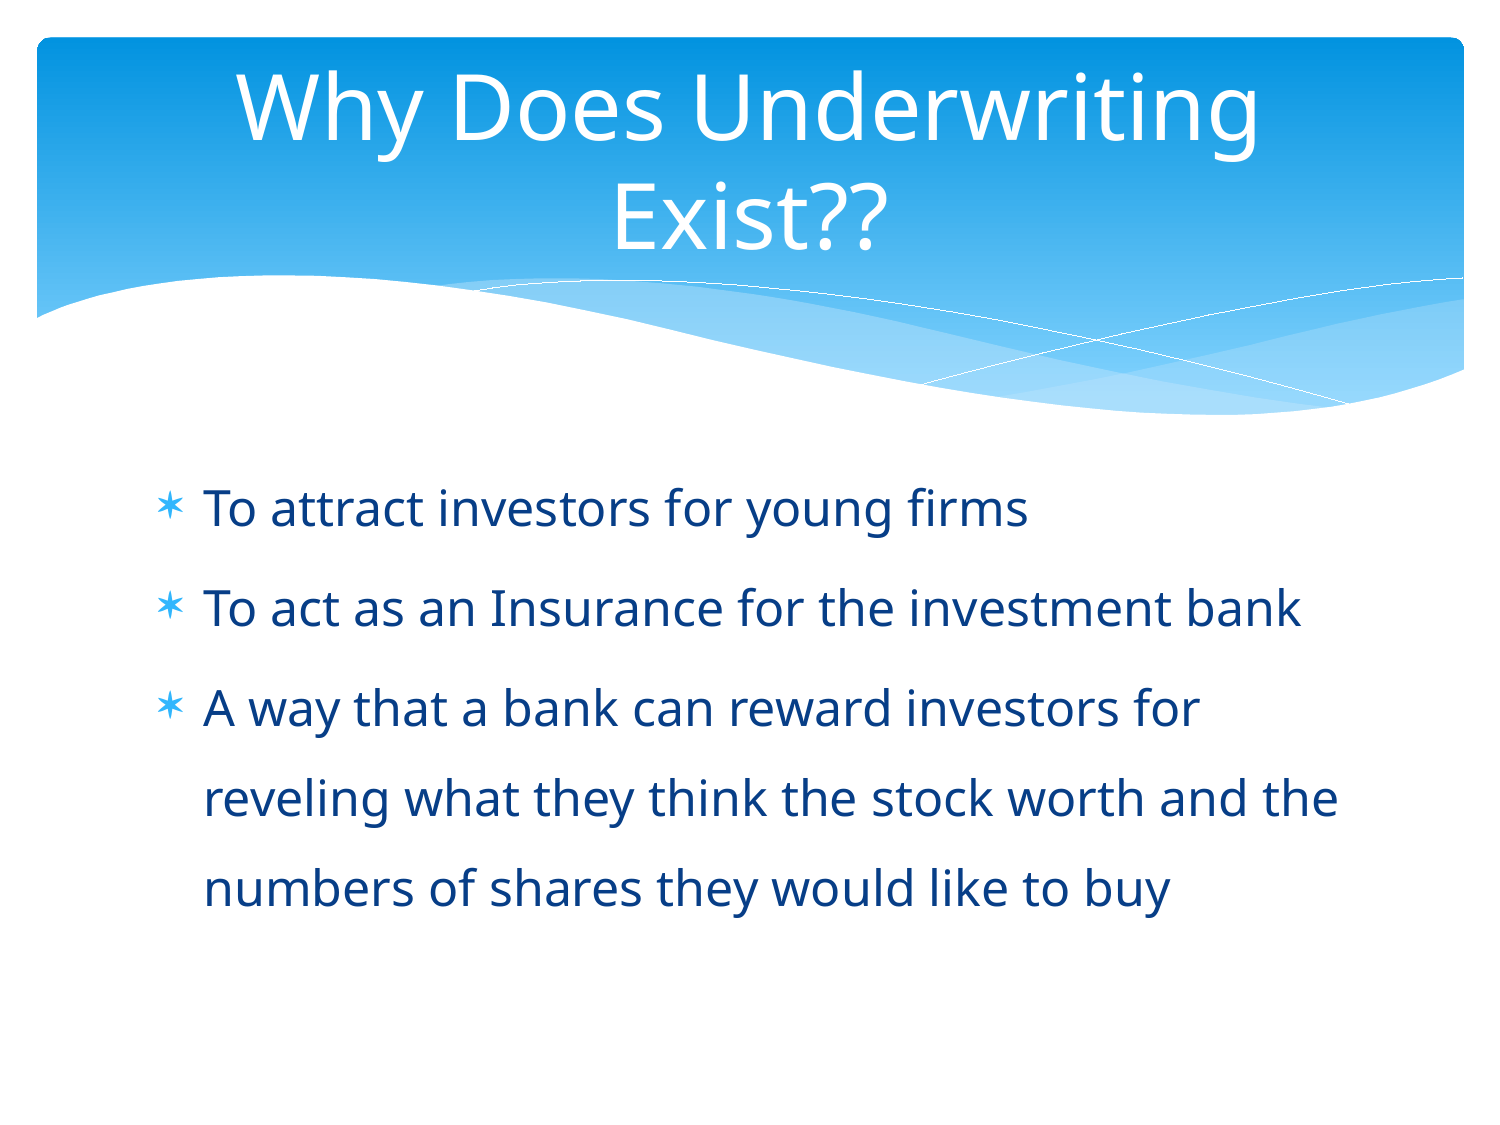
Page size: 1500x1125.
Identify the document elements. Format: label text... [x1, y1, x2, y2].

list To attract investors for young firms To act as an Insurance for the investment bank A way that a bank can reward investors for reveling what they think the stock worth and the numbers of shares they would like to buy [143, 438, 1359, 1005]
title Why Does Underwriting Exist?? [75, 55, 1425, 261]
